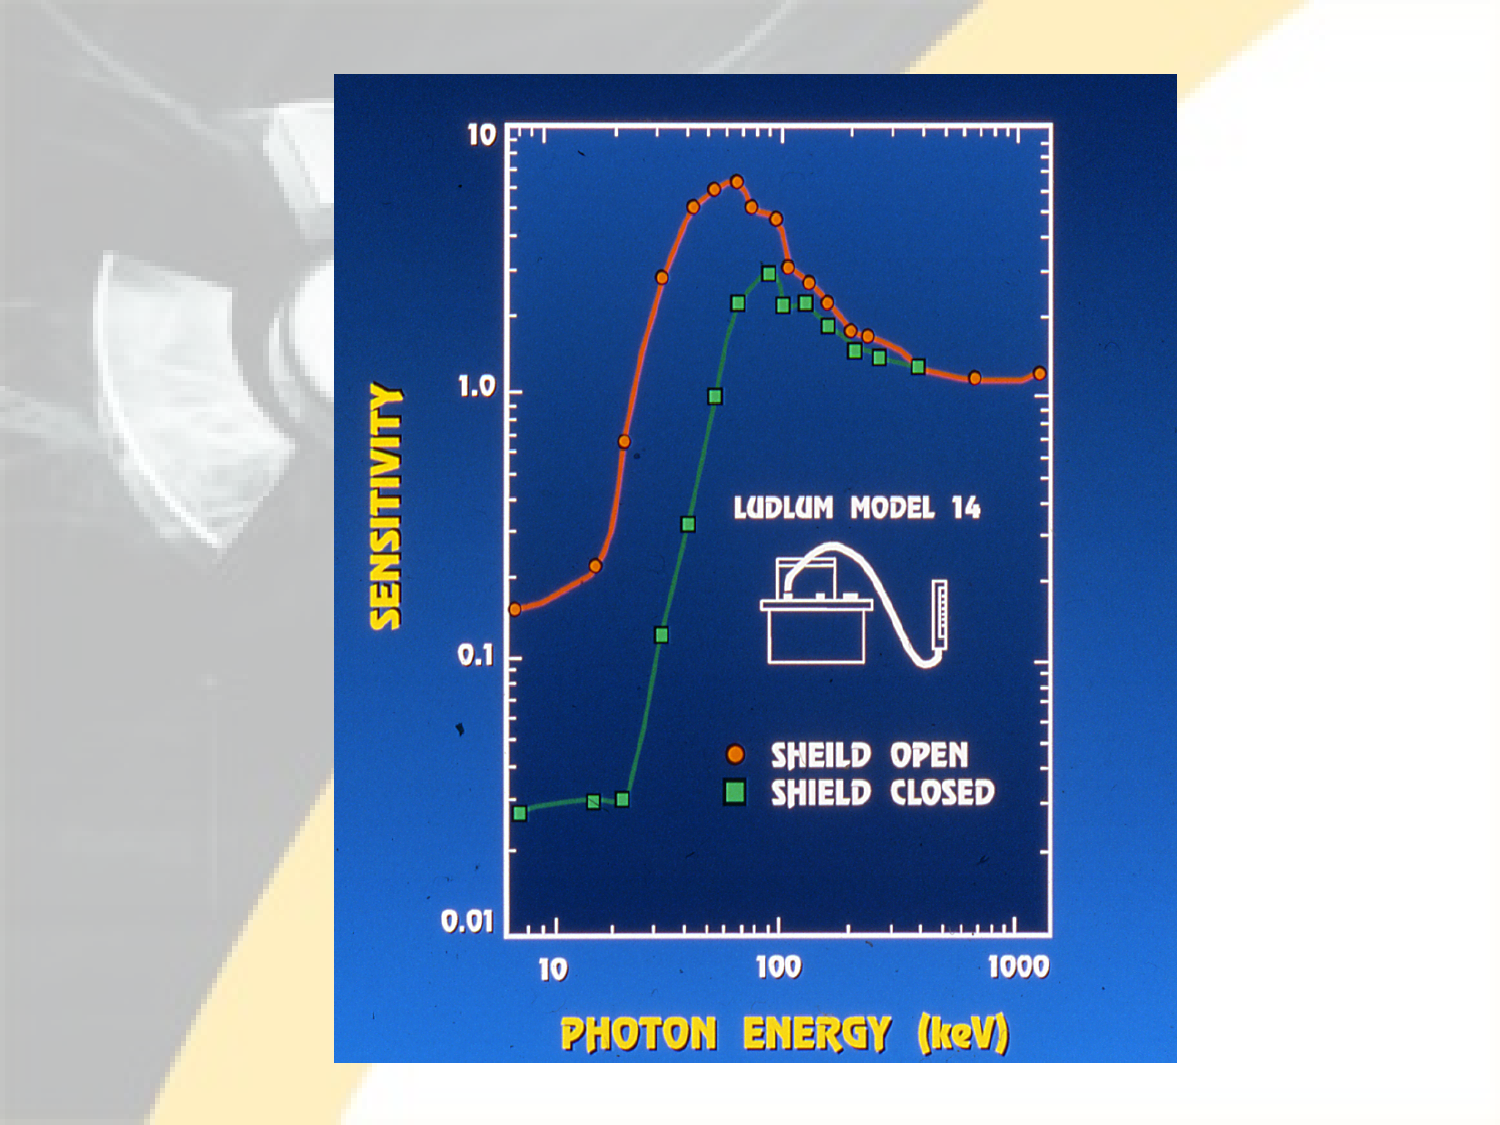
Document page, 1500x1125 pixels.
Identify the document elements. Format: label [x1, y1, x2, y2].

picture [334, 74, 1177, 1063]
